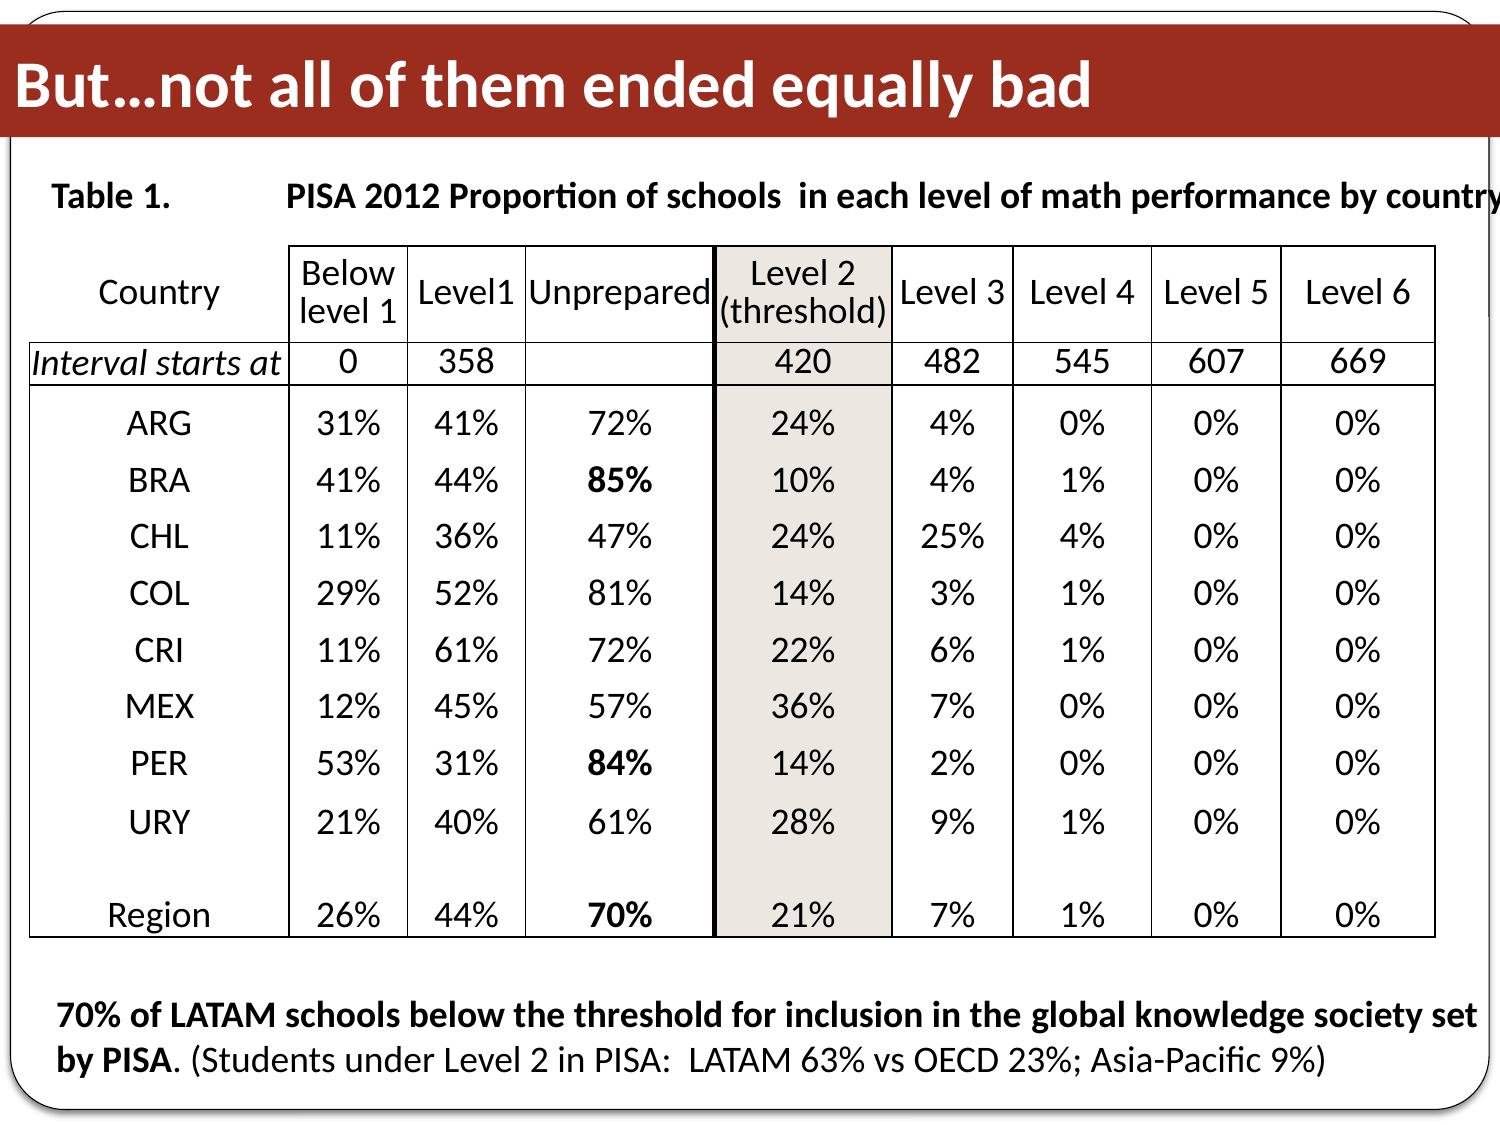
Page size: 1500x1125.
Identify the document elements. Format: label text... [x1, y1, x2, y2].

table_cell 0% [1152, 558, 1280, 615]
table_cell 29% [290, 558, 407, 615]
table_header Level 6 [1282, 247, 1434, 342]
table_cell 0% [1282, 501, 1434, 558]
table_cell 44% [408, 844, 525, 936]
table_cell CRI [30, 615, 288, 672]
table_cell 0% [1014, 672, 1151, 728]
text_box But…not all of them ended equally bad [0, 24, 1500, 138]
text_box Table 1. PISA 2012 Proportion of schools in each level of math performance by country [35, 163, 1500, 224]
table_cell 9% [893, 785, 1012, 844]
table_header Level 5 [1152, 247, 1280, 342]
table_cell 14% [717, 558, 891, 615]
table_cell 0% [1152, 672, 1280, 728]
table_cell 545 [1014, 343, 1151, 384]
table_header Level 3 [893, 247, 1012, 342]
table_cell 0% [1014, 728, 1151, 785]
table_cell 25% [893, 501, 1012, 558]
table_cell 36% [408, 501, 525, 558]
table_cell 0% [1282, 672, 1434, 728]
table_cell 81% [526, 558, 712, 615]
table_cell 7% [893, 672, 1012, 728]
table_cell 0 [290, 343, 407, 384]
table_cell 36% [717, 672, 891, 728]
table_cell 12% [290, 672, 407, 728]
table_cell MEX [30, 672, 288, 728]
table_cell 61% [408, 615, 525, 672]
table_cell Interval starts at [30, 343, 288, 384]
table_cell 0% [1282, 445, 1434, 501]
table_cell 0% [1014, 386, 1151, 445]
table_cell 7% [893, 844, 1012, 936]
table_cell 6% [893, 615, 1012, 672]
table_cell 26% [290, 844, 407, 936]
table_cell COL [30, 558, 288, 615]
table_cell 358 [408, 343, 525, 384]
table_cell 57% [526, 672, 712, 728]
table_cell 0% [1152, 615, 1280, 672]
table_cell 11% [290, 615, 407, 672]
table_cell 4% [1014, 501, 1151, 558]
table_cell 0% [1282, 785, 1434, 844]
table_cell 31% [408, 728, 525, 785]
table_cell 44% [408, 445, 525, 501]
table_header Level1 [408, 247, 525, 342]
table_cell 72% [526, 615, 712, 672]
table_header Level 2 (threshold) [717, 247, 891, 342]
table_cell BRA [30, 445, 288, 501]
table_cell 4% [893, 386, 1012, 445]
table_cell 24% [717, 386, 891, 445]
table_cell 1% [1014, 615, 1151, 672]
table_header Unprepared [526, 247, 712, 342]
table_cell 10% [717, 445, 891, 501]
table_cell 0% [1282, 558, 1434, 615]
table_cell 0% [1152, 501, 1280, 558]
table_cell 21% [290, 785, 407, 844]
table_cell CHL [30, 501, 288, 558]
table_cell 24% [717, 501, 891, 558]
table_header Below level 1 [290, 247, 407, 342]
table_cell 4% [893, 445, 1012, 501]
table_cell 607 [1152, 343, 1280, 384]
table_cell 420 [717, 343, 891, 384]
table_cell 1% [1014, 844, 1151, 936]
table_cell [526, 343, 712, 384]
table_cell ARG [30, 386, 288, 445]
table_cell 0% [1152, 728, 1280, 785]
text_box 70% of LATAM schools below the threshold for inclusion in the global knowledge society set by PISA. (Students under Level 2 in PISA: LATAM 63% vs OECD 23%; Asia-Pacific 9%) [41, 983, 1500, 1125]
table_cell 22% [717, 615, 891, 672]
table_header Country [29, 246, 288, 342]
table_cell 70% [526, 844, 712, 936]
table_cell 0% [1152, 844, 1280, 936]
table_cell 2% [893, 728, 1012, 785]
table_cell 669 [1282, 343, 1434, 384]
table_cell URY [30, 785, 288, 844]
table_cell 61% [526, 785, 712, 844]
table_cell 0% [1152, 445, 1280, 501]
table_cell 53% [290, 728, 407, 785]
table_cell 84% [526, 728, 712, 785]
table_cell 0% [1282, 615, 1434, 672]
table_cell 40% [408, 785, 525, 844]
table_cell 0% [1282, 728, 1434, 785]
table_cell 482 [893, 343, 1012, 384]
table_cell 41% [408, 386, 525, 445]
table_cell 85% [526, 445, 712, 501]
table_cell 21% [717, 844, 891, 936]
table_header Level 4 [1014, 247, 1151, 342]
table_cell 28% [717, 785, 891, 844]
table_cell 45% [408, 672, 525, 728]
table_cell 14% [717, 728, 891, 785]
table_cell 11% [290, 501, 407, 558]
table_cell 1% [1014, 785, 1151, 844]
table_cell 1% [1014, 558, 1151, 615]
table_cell 31% [290, 386, 407, 445]
table_cell 0% [1282, 386, 1434, 445]
table_cell 0% [1282, 844, 1434, 936]
table_cell 72% [526, 386, 712, 445]
table_cell PER [30, 728, 288, 785]
table_cell Region [30, 844, 288, 936]
table_cell 47% [526, 501, 712, 558]
table_cell 0% [1152, 785, 1280, 844]
table_cell 52% [408, 558, 525, 615]
table_cell 0% [1152, 386, 1280, 445]
table_cell 1% [1014, 445, 1151, 501]
table_cell 41% [290, 445, 407, 501]
table_cell 3% [893, 558, 1012, 615]
